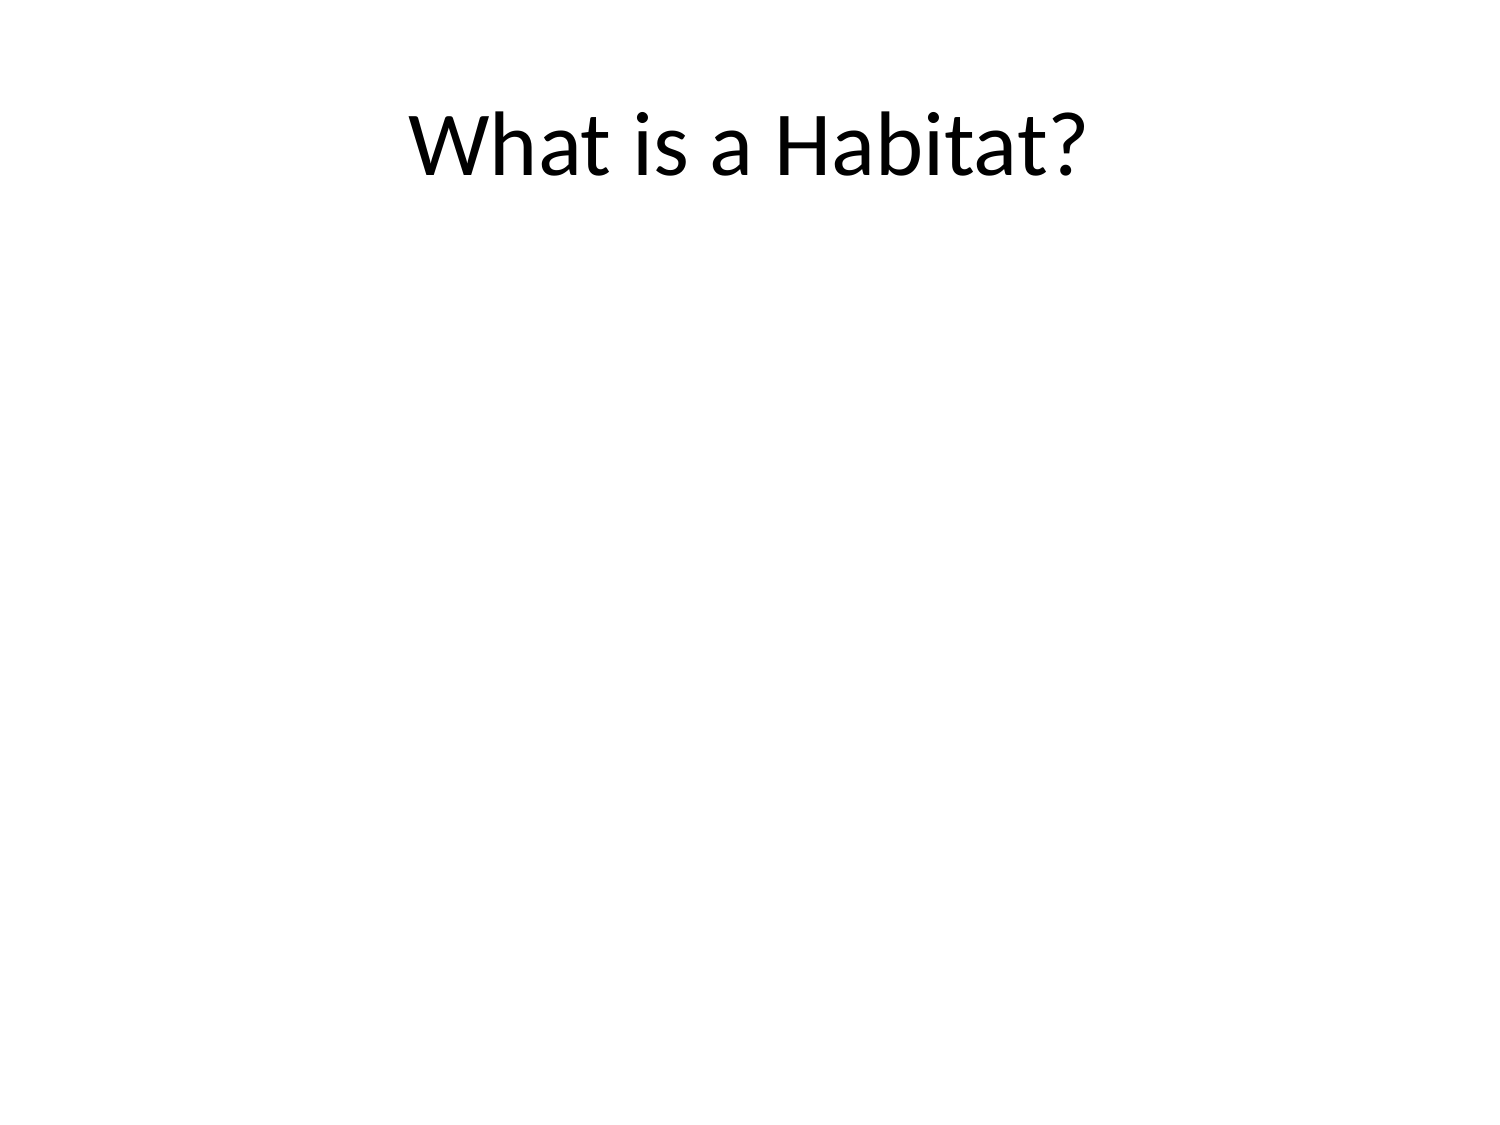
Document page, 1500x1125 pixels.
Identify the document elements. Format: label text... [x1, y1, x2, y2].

title What is a Habitat? [75, 45, 1425, 233]
